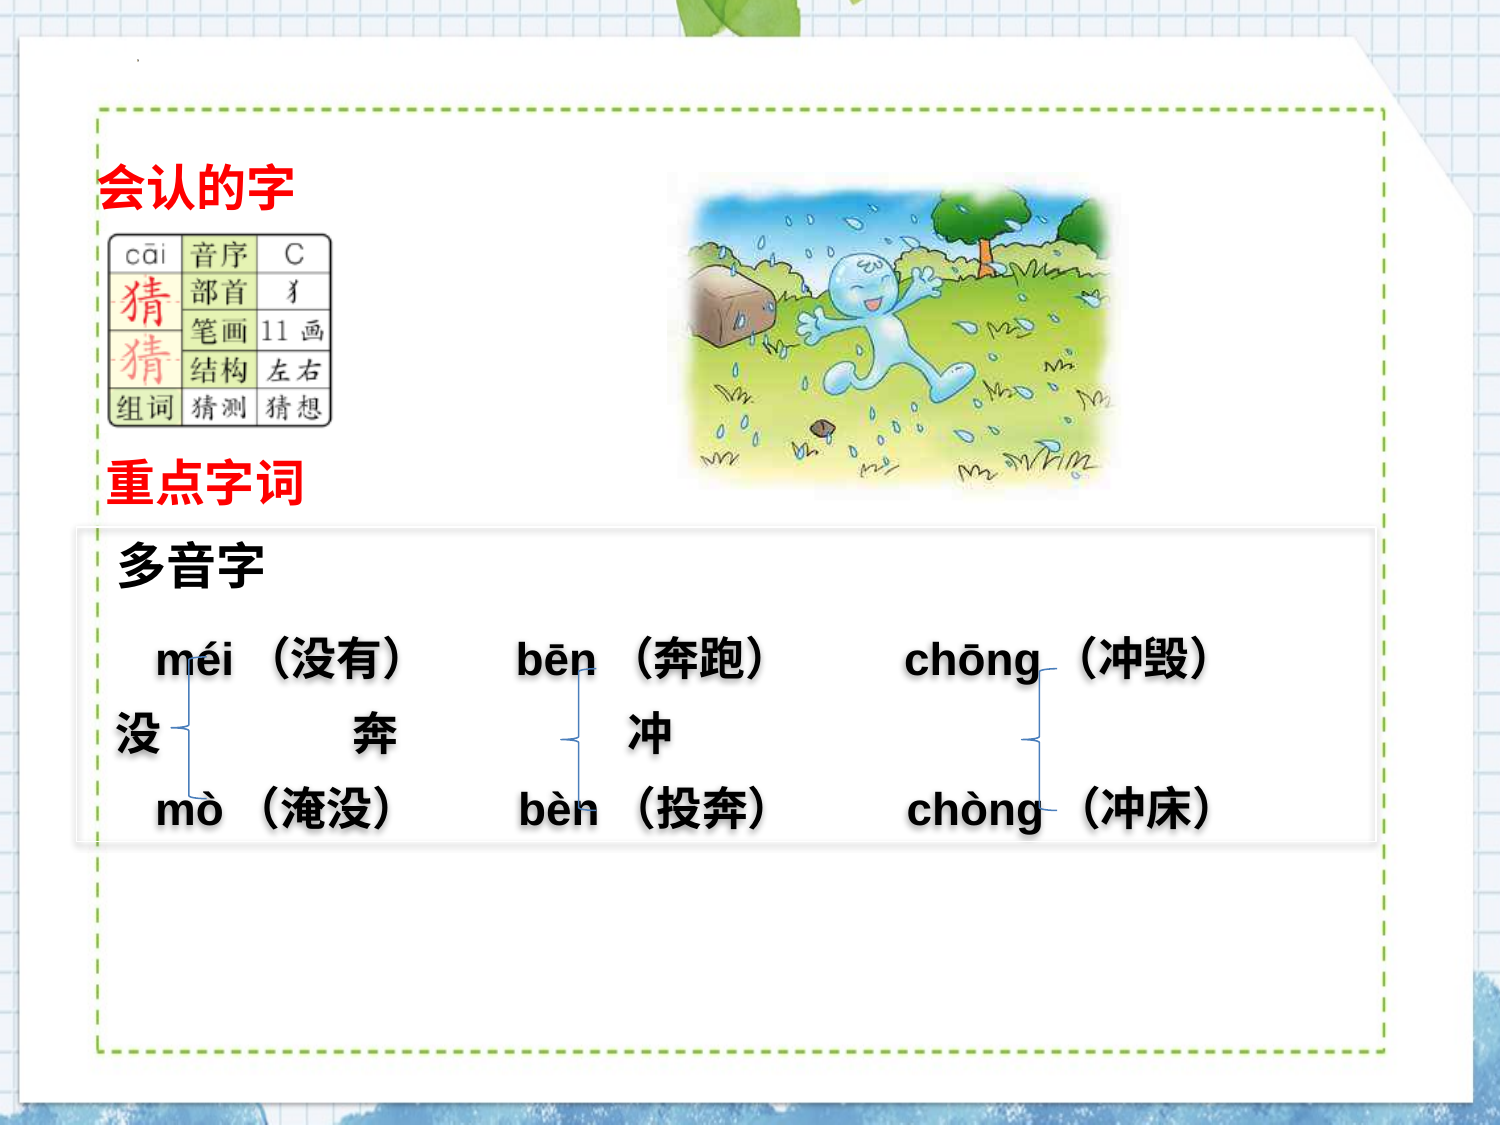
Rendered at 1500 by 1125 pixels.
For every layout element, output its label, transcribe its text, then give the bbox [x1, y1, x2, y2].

text_box [1020, 667, 1058, 812]
picture [0, 0, 1500, 1125]
text_box [560, 667, 597, 812]
text_box 多音字 [101, 527, 282, 602]
text_box 会认的字 [81, 148, 312, 224]
text_box méi（没有） bēn（奔跑） chōng（冲毁） 没 奔 冲 mò（淹没） bèn（投奔） chòng（冲床） [76, 526, 1377, 842]
text_box 重点字词 [90, 444, 321, 520]
text_box [170, 656, 207, 800]
